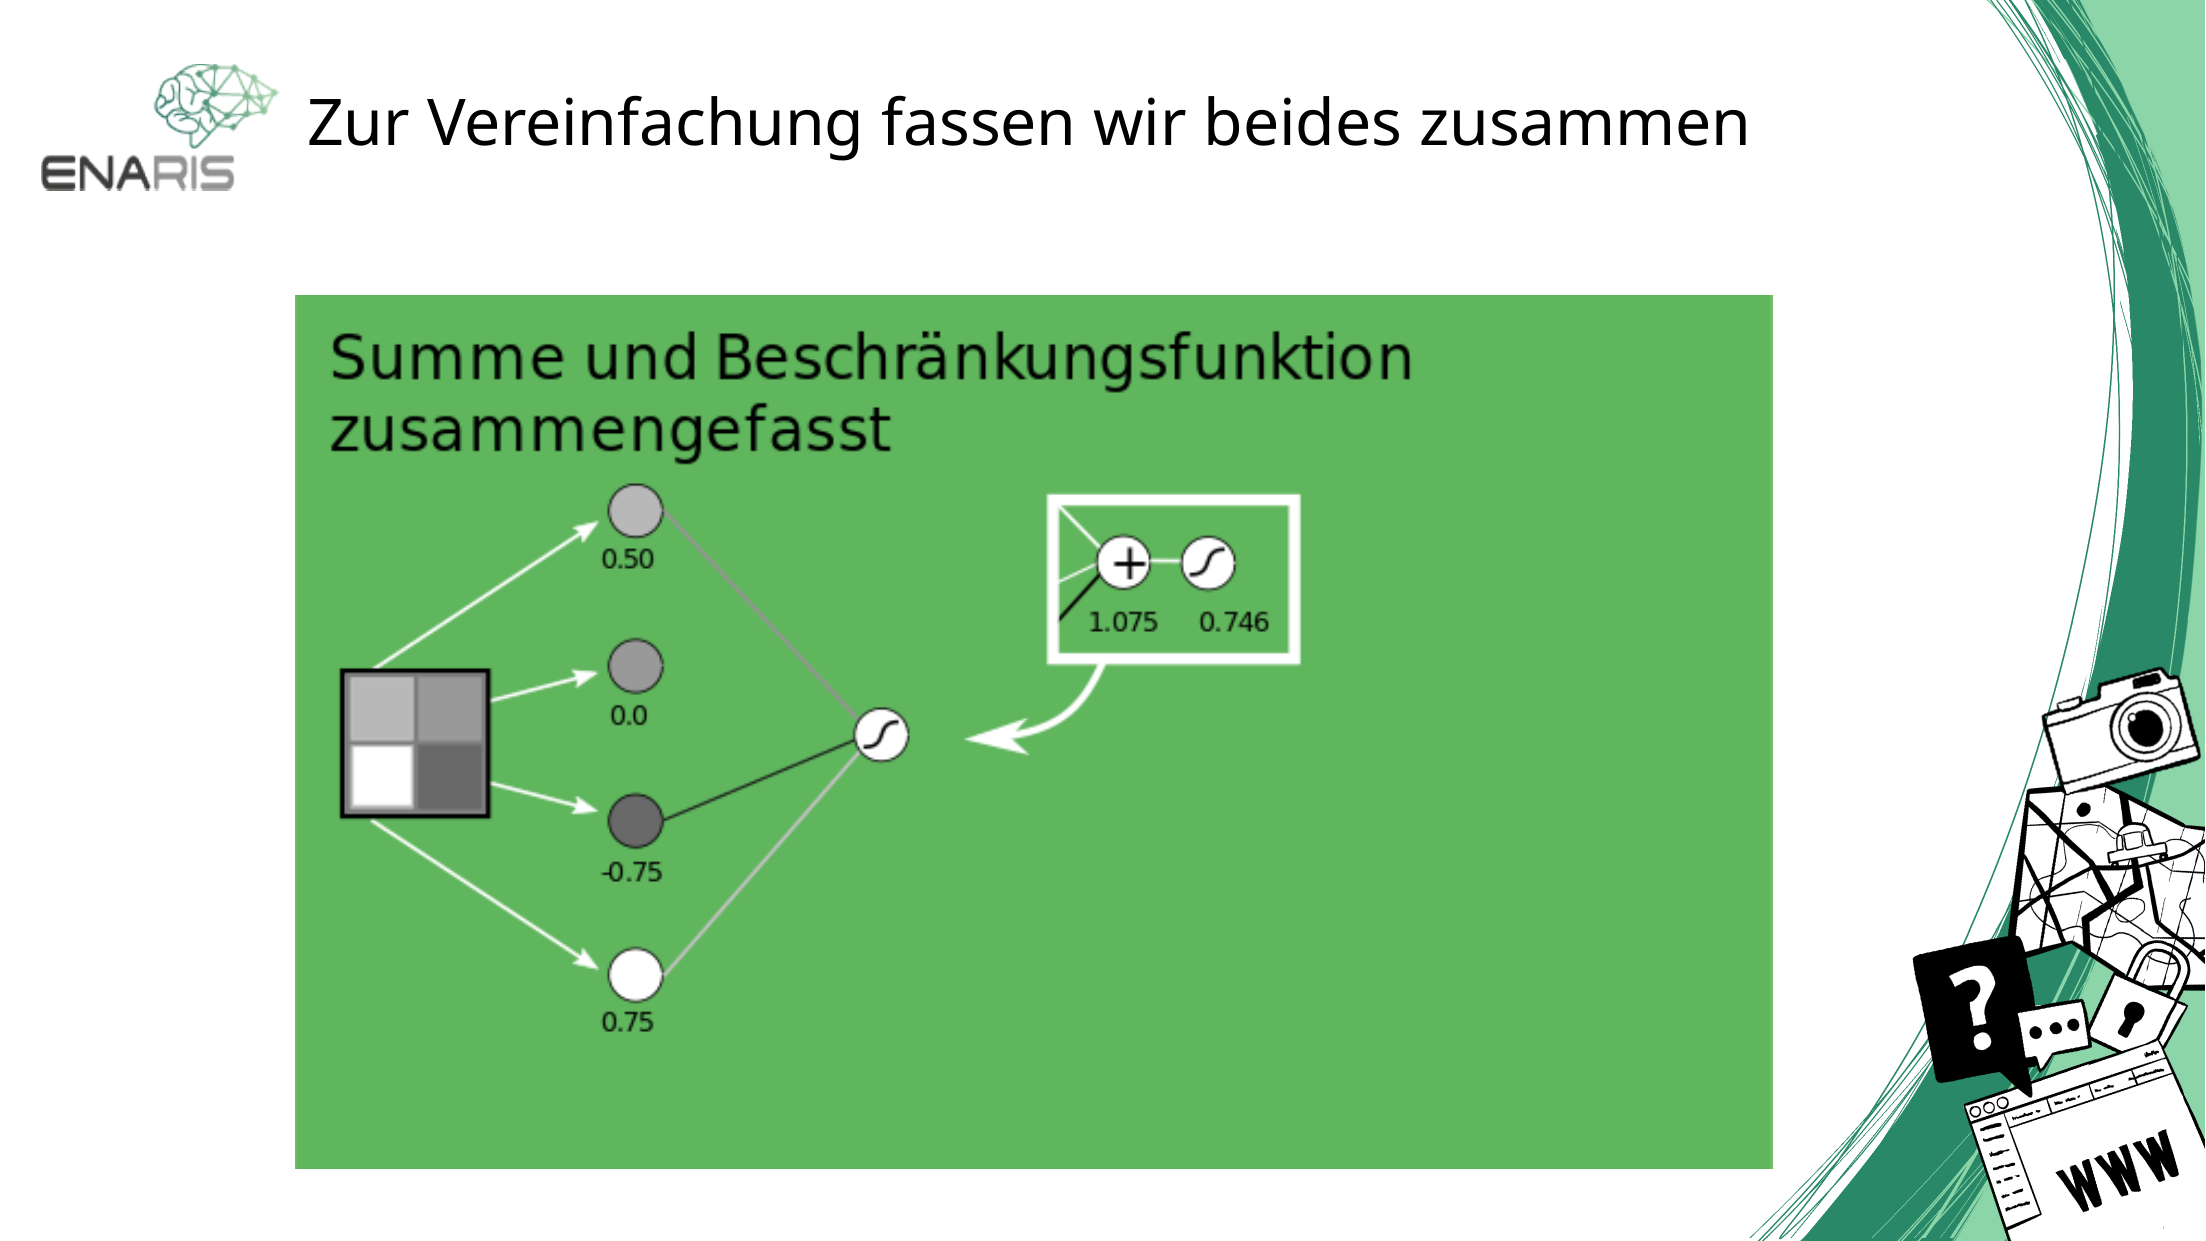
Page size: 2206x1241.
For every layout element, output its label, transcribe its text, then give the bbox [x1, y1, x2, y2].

picture [295, 0, 2205, 1241]
picture [41, 64, 280, 191]
list Zur Vereinfachung fassen wir beides zusammen [292, 82, 2046, 310]
